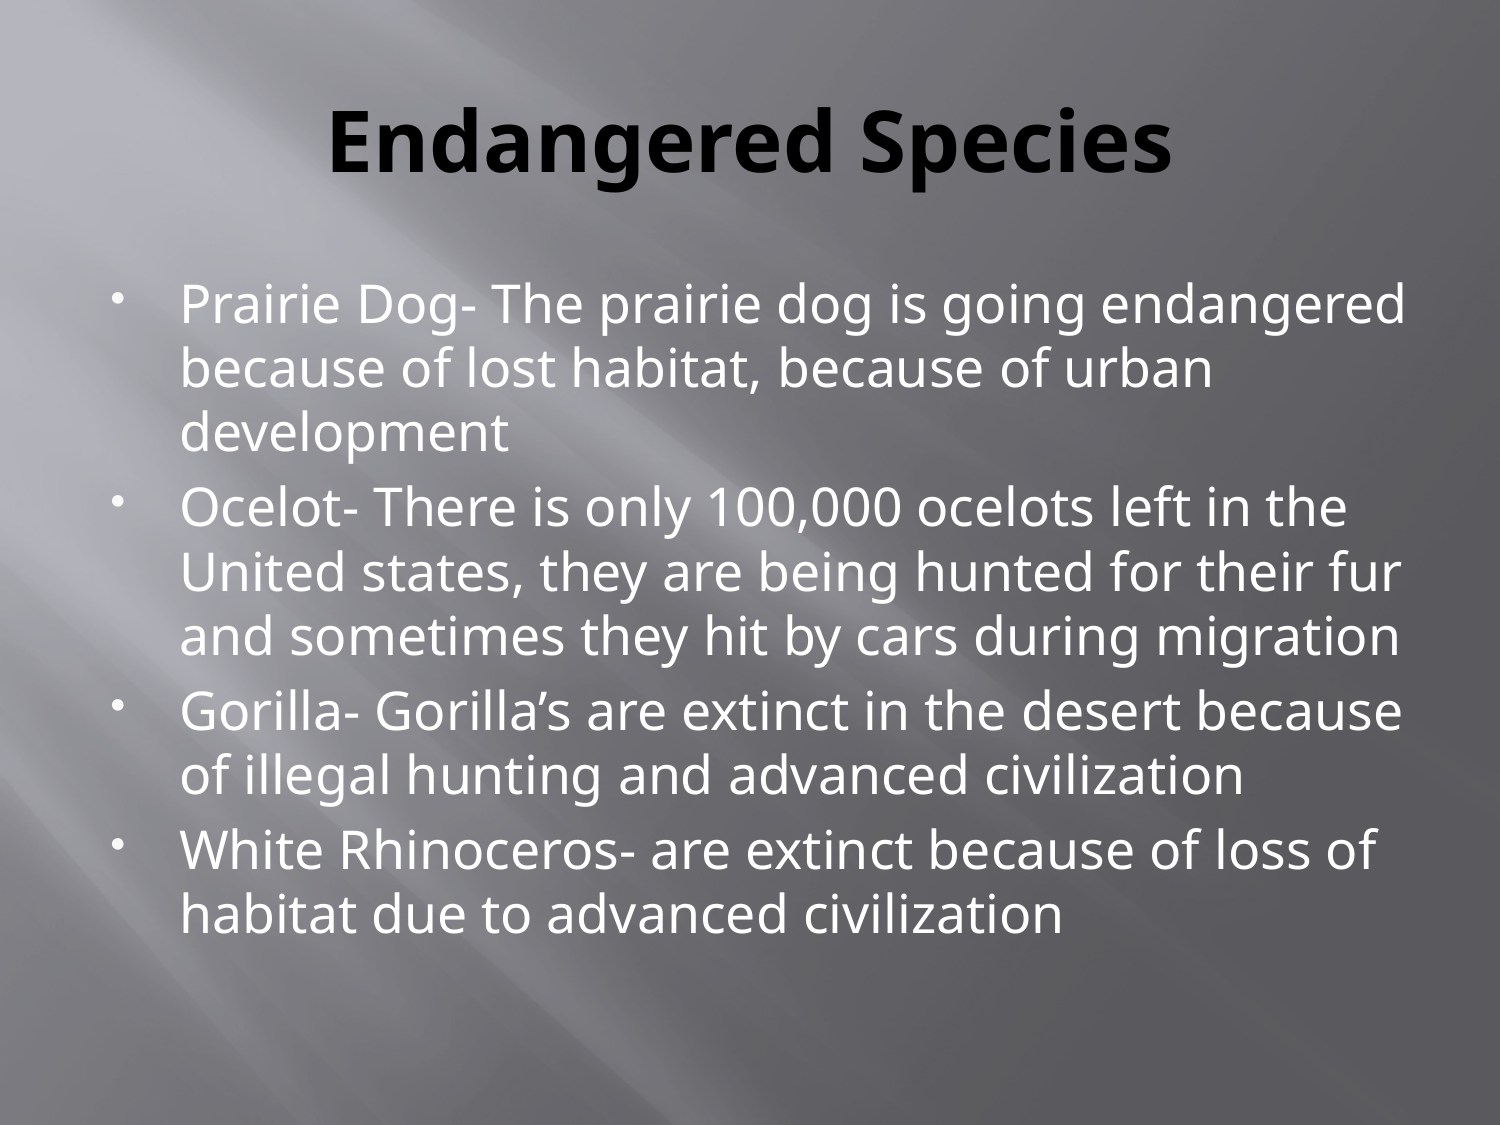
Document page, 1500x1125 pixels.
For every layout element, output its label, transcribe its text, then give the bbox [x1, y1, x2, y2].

list Prairie Dog- The prairie dog is going endangered because of lost habitat, because of urban development Ocelot- There is only 100,000 ocelots left in the United states, they are being hunted for their fur and sometimes they hit by cars during migration Gorilla- Gorilla’s are extinct in the desert because of illegal hunting and advanced civilization White Rhinoceros- are extinct because of loss of habitat due to advanced civilization [75, 262, 1425, 1035]
title Endangered Species [75, 45, 1425, 233]
